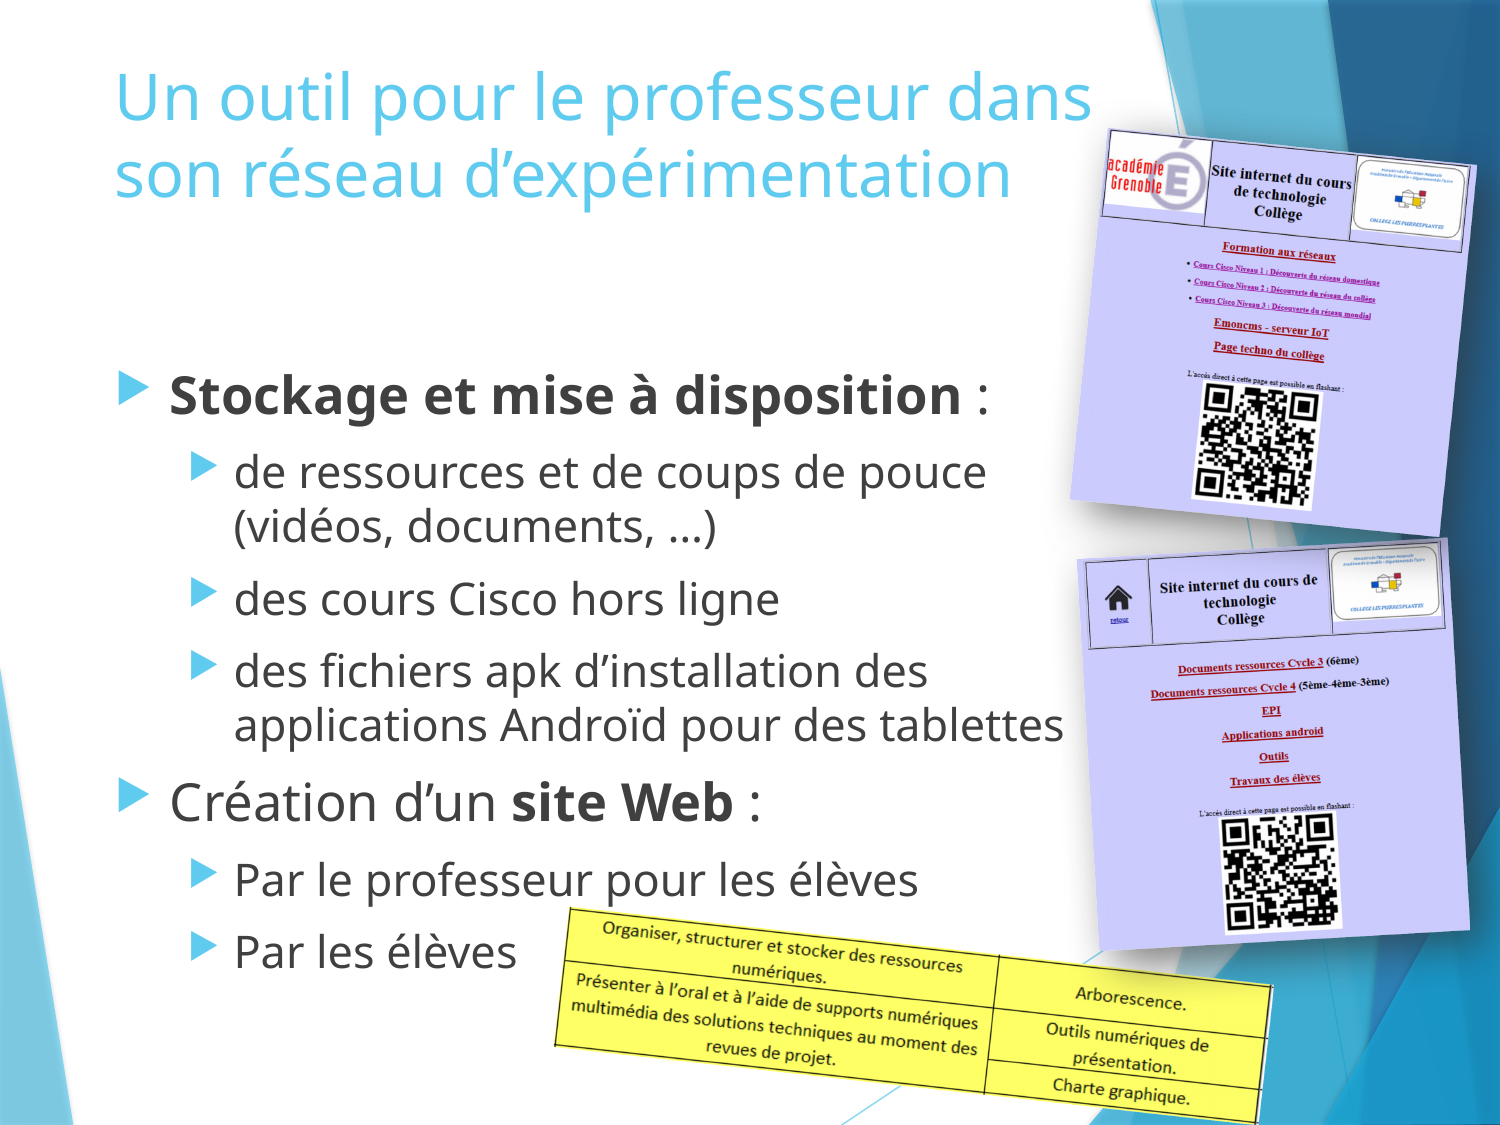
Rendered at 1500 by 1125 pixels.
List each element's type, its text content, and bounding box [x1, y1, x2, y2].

picture [1070, 128, 1477, 537]
title Un outil pour le professeur dans son réseau d’expérimentation [99, 48, 1142, 266]
picture [554, 538, 1470, 1125]
list Stockage et mise à disposition : de ressources et de coups de pouce (vidéos, documents, …) des cours Cisco hors ligne des fichiers apk d’installation des applications Androïd pour des tablettes Création d’un site Web : Par le professeur pour les élèves Par les élèves [99, 354, 1080, 992]
